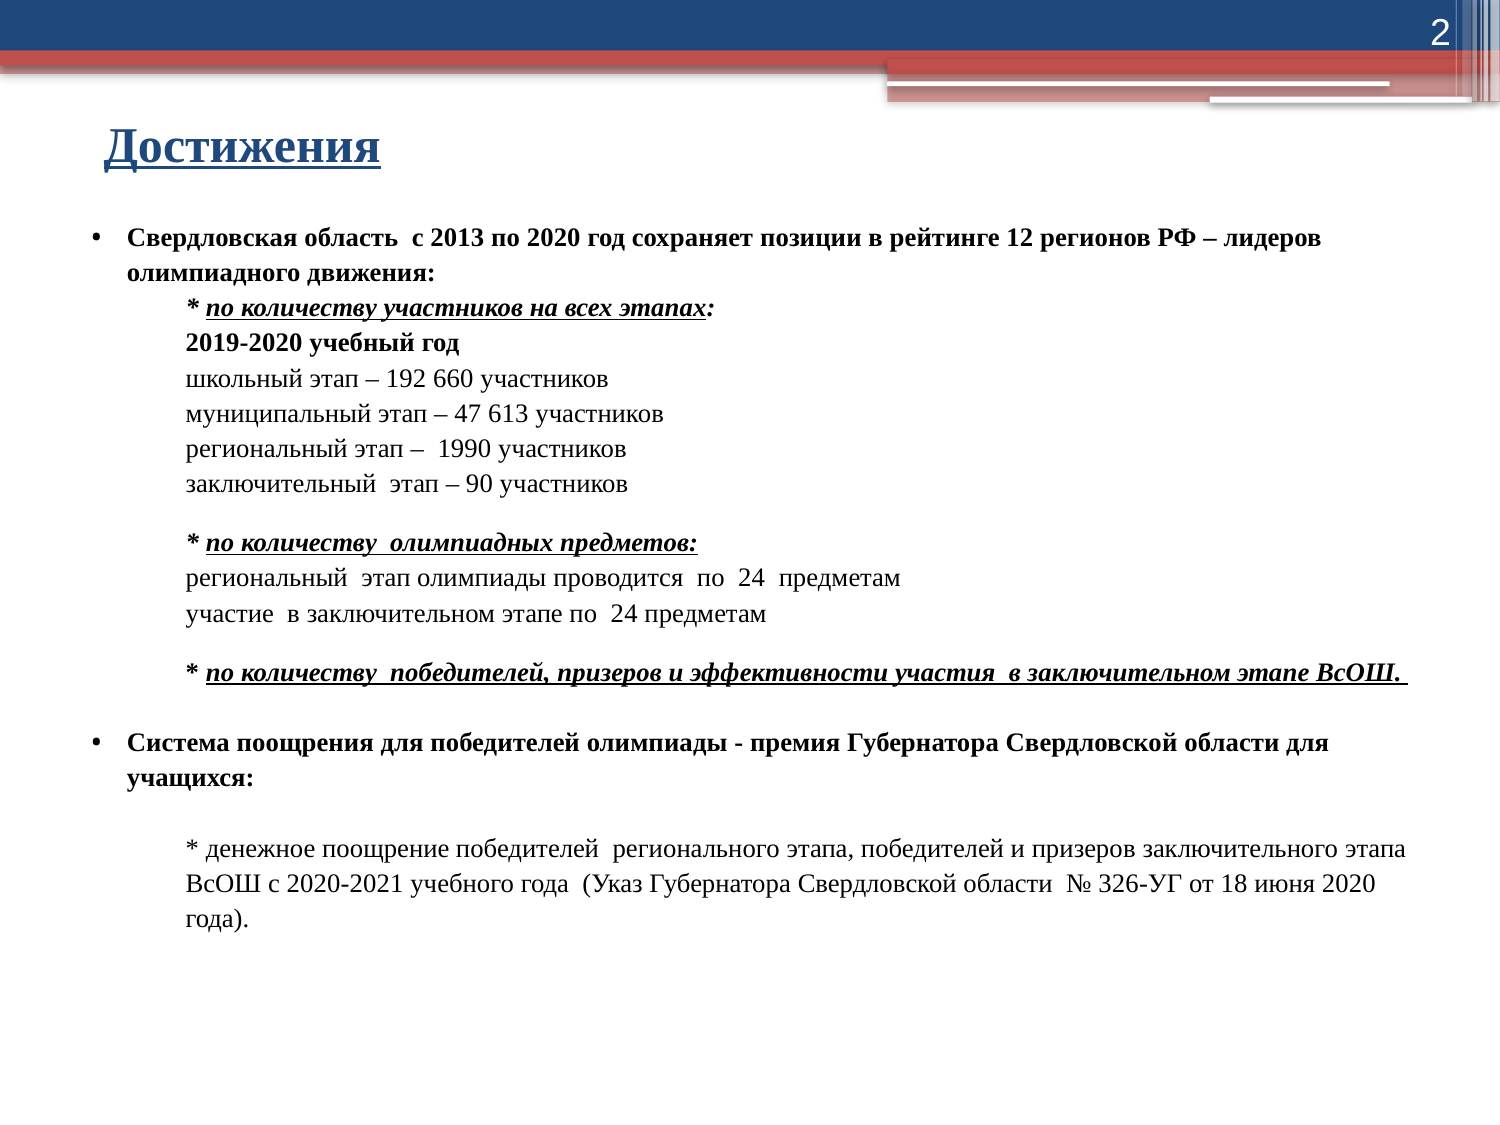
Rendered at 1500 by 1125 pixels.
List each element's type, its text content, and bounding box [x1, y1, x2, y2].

text_box Достижения [88, 101, 1439, 184]
slide_number 2 [1340, 0, 1466, 61]
list Свердловская область с 2013 по 2020 год сохраняет позиции в рейтинге 12 регионов РФ – лидеров олимпиадного движения: * по количеству участников на всех этапах: 2019-2020 учебный год школьный этап – 192 660 участников муниципальный этап – 47 613 участников региональный этап – 1990 участников заключительный этап – 90 участников * по количеству олимпиадных предметов: региональный этап олимпиады проводится по 24 предметам участие в заключительном этапе по 24 предметам * по количеству победителей, призеров и эффективности участия в заключительном этапе ВсОШ. Система поощрения для победителей олимпиады - премия Губернатора Свердловской области для учащихся: * денежное поощрение победителей регионального этапа, победителей и призеров заключительного этапа ВсОШ с 2020-2021 учебного года (Указ Губернатора Свердловской области № 326-УГ от 18 июня 2020 года). [76, 196, 1436, 1059]
